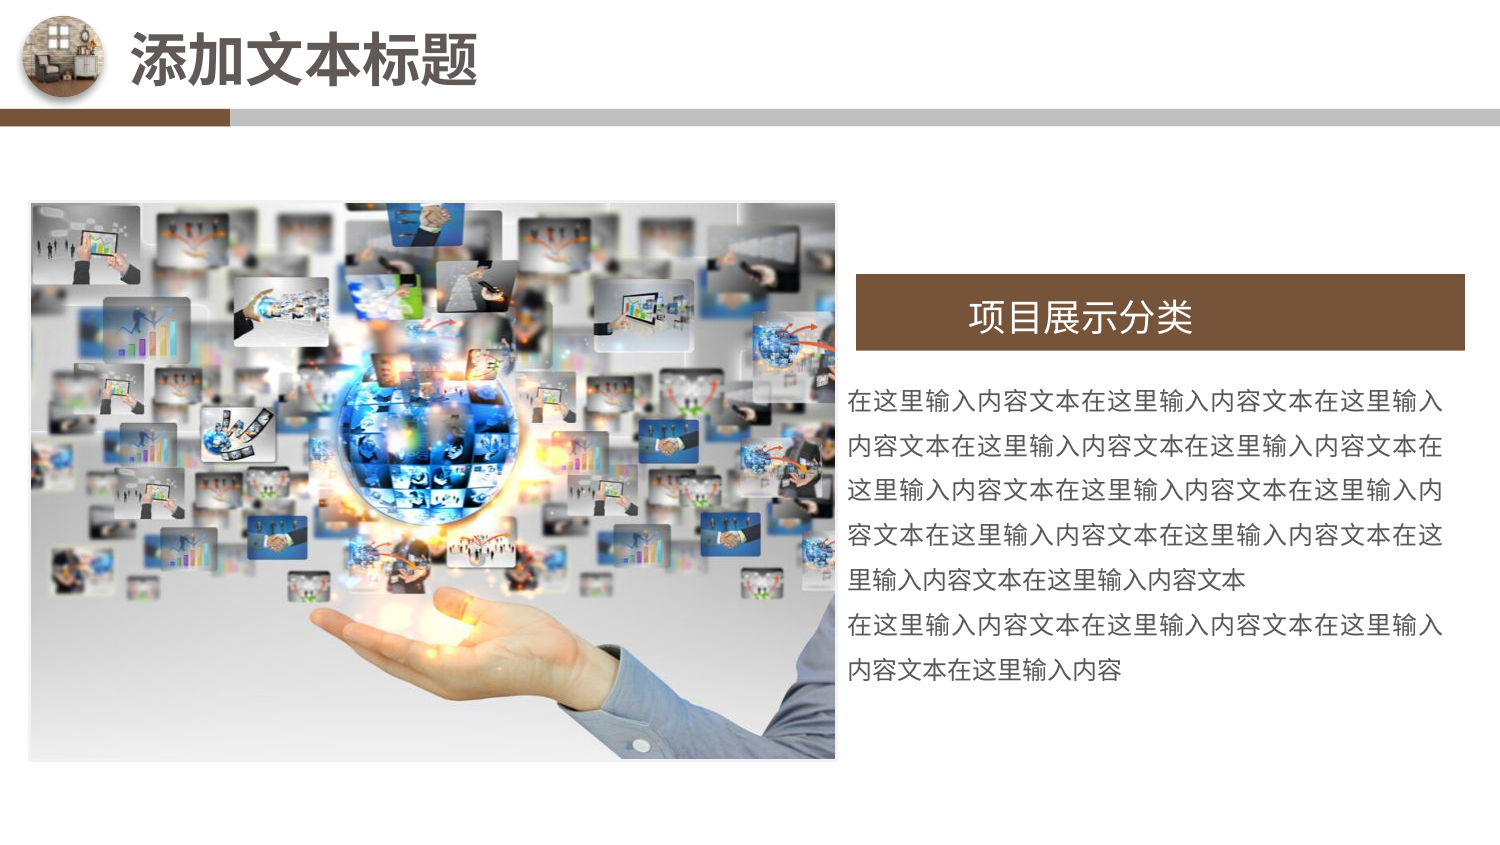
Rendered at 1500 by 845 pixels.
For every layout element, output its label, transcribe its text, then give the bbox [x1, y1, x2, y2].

text_box 添加文本标题 [114, 15, 969, 101]
text_box 在这里输入内容文本在这里输入内容文本在这里输入内容文本在这里输入内容文本在这里输入内容文本在这里输入内容文本在这里输入内容文本在这里输入内容文本在这里输入内容文本在这里输入内容文本在这里输入内容文本在这里输入内容文本 在这里输入内容文本在这里输入内容文本在这里输入内容文本在这里输入内容 [835, 362, 1460, 692]
picture [31, 203, 835, 760]
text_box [856, 274, 1466, 351]
picture [22, 15, 104, 98]
